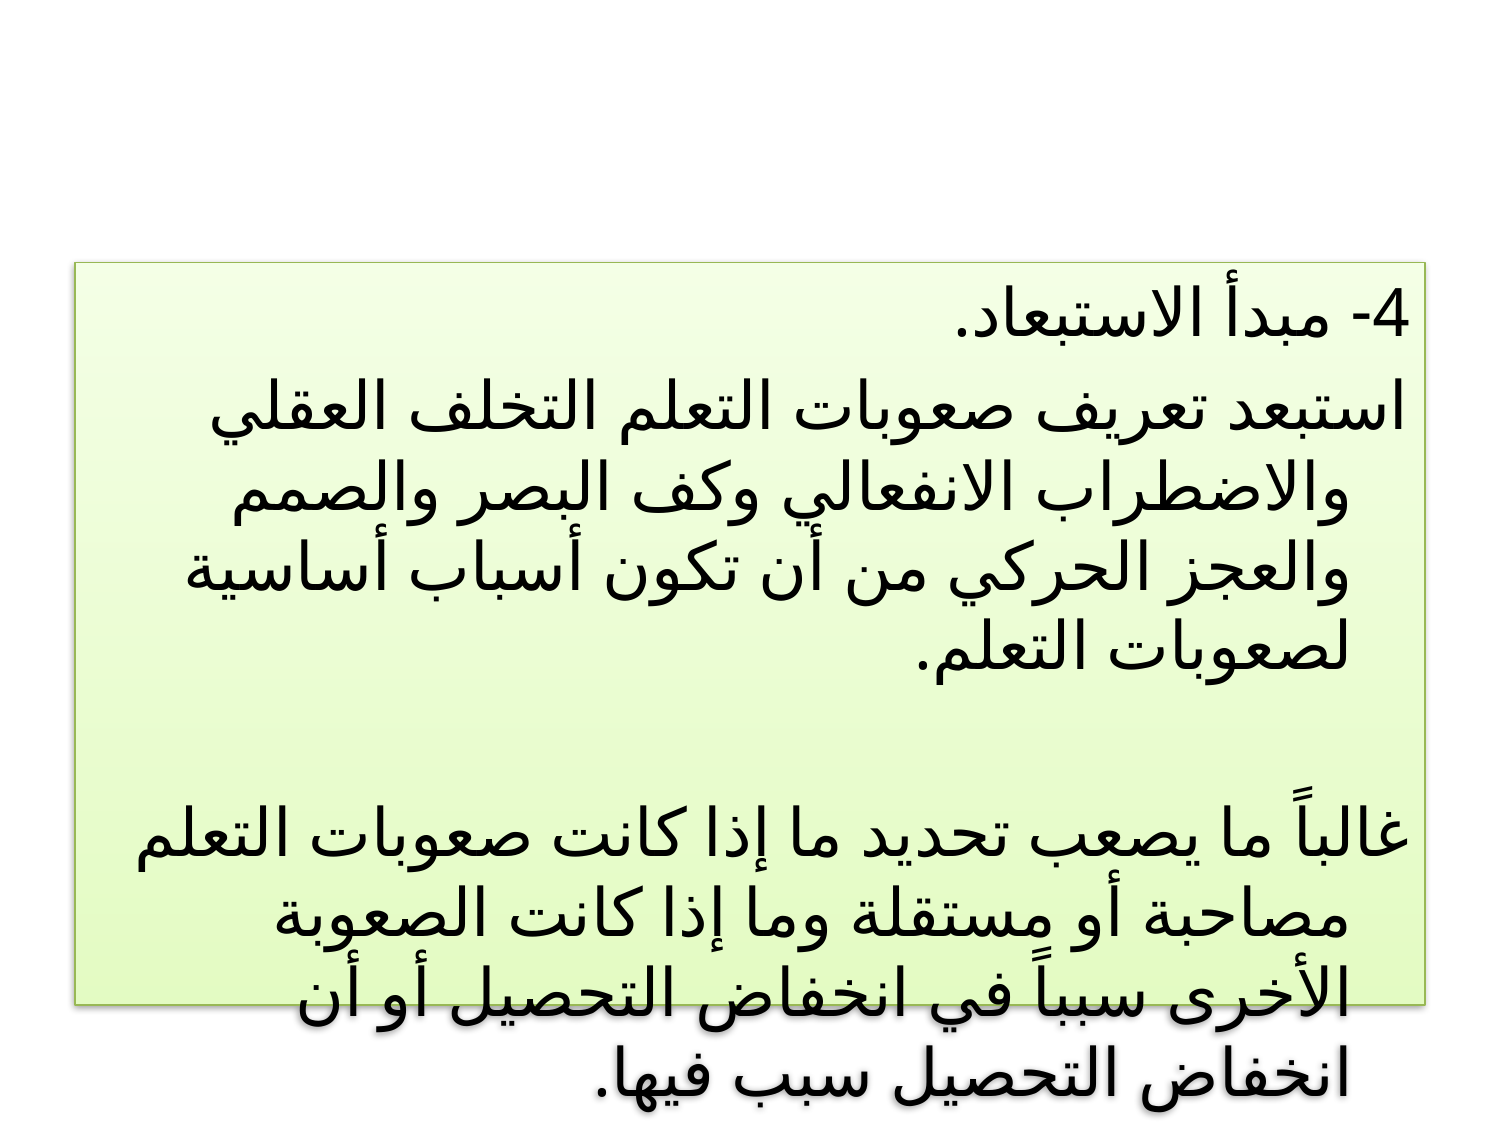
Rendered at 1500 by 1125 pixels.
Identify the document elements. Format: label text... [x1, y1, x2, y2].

list 4- مبدأ الاستبعاد. استبعد تعريف صعوبات التعلم التخلف العقلي والاضطراب الانفعالي وكف البصر والصمم والعجز الحركي من أن تكون أسباب أساسية لصعوبات التعلم. غالباً ما يصعب تحديد ما إذا كانت صعوبات التعلم مصاحبة أو مستقلة وما إذا كانت الصعوبة الأخرى سبباً في انخفاض التحصيل أو أن انخفاض التحصيل سبب فيها. [74, 262, 1426, 1006]
